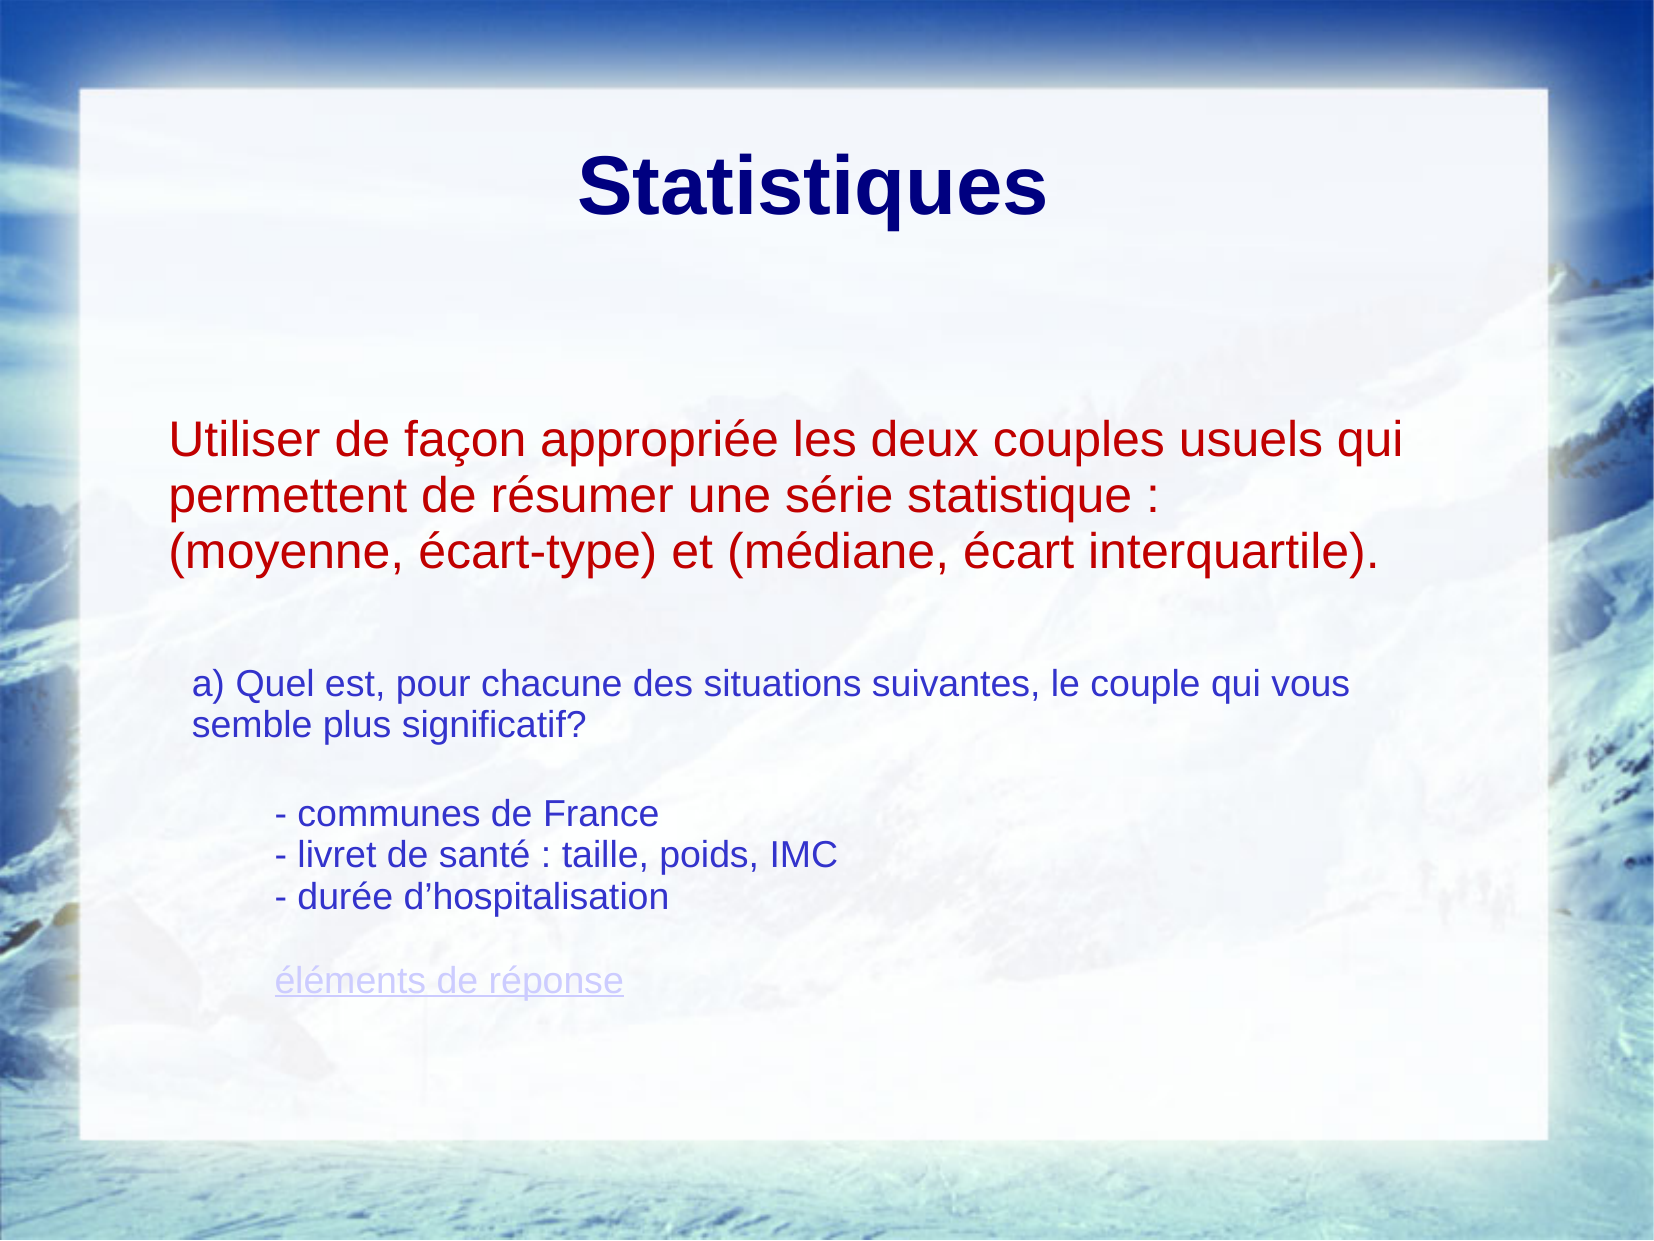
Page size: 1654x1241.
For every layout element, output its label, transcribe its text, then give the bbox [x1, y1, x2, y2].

text_box Utiliser de façon appropriée les deux couples usuels qui permettent de résumer une série statistique : (moyenne, écart-type) et (médiane, écart interquartile). [153, 404, 1512, 643]
text_box - communes de France - livret de santé : taille, poids, IMC - durée d’hospitalisation éléments de réponse [259, 785, 1406, 1064]
picture [0, 0, 1654, 1240]
text_box a) Quel est, pour chacune des situations suivantes, le couple qui vous semble plus significatif? [177, 655, 1465, 754]
title Statistiques [104, 132, 1522, 235]
